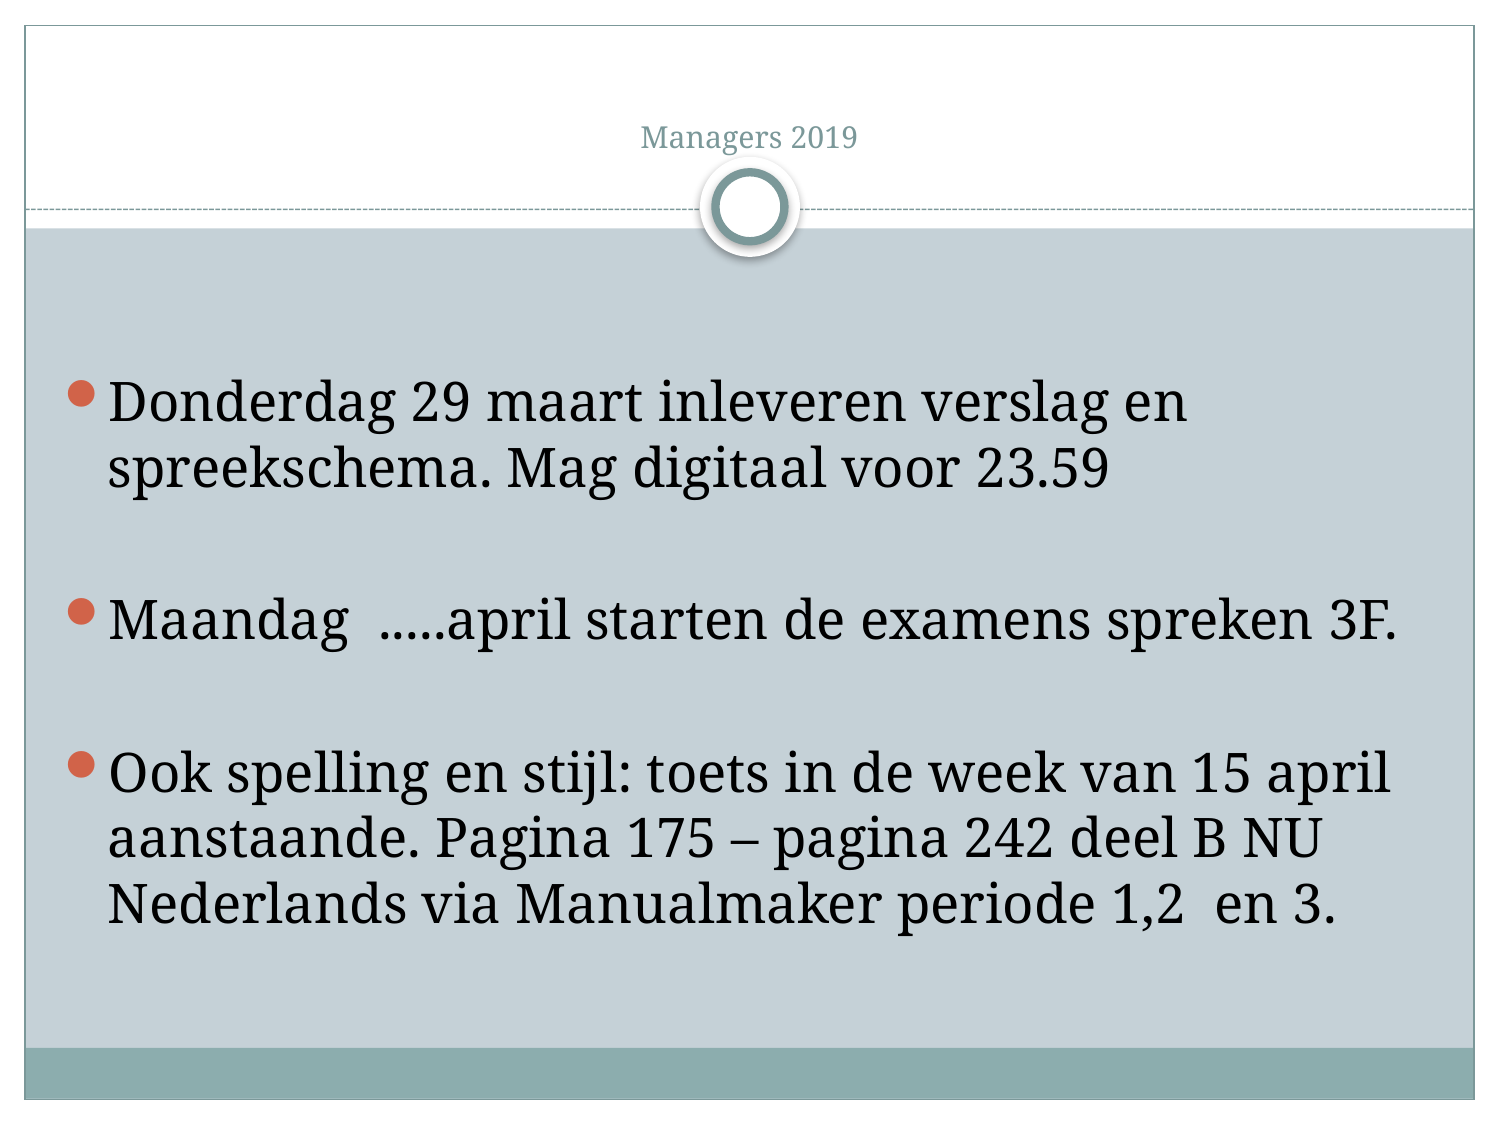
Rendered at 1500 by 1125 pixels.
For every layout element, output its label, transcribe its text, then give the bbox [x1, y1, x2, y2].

list Donderdag 29 maart inleveren verslag en spreekschema. Mag digitaal voor 23.59 Maandag .....april starten de examens spreken 3F. Ook spelling en stijl: toets in de week van 15 april aanstaande. Pagina 175 – pagina 242 deel B NU Nederlands via Manualmaker periode 1,2 en 3. [49, 283, 1445, 1001]
title Managers 2019 [49, 37, 1450, 162]
